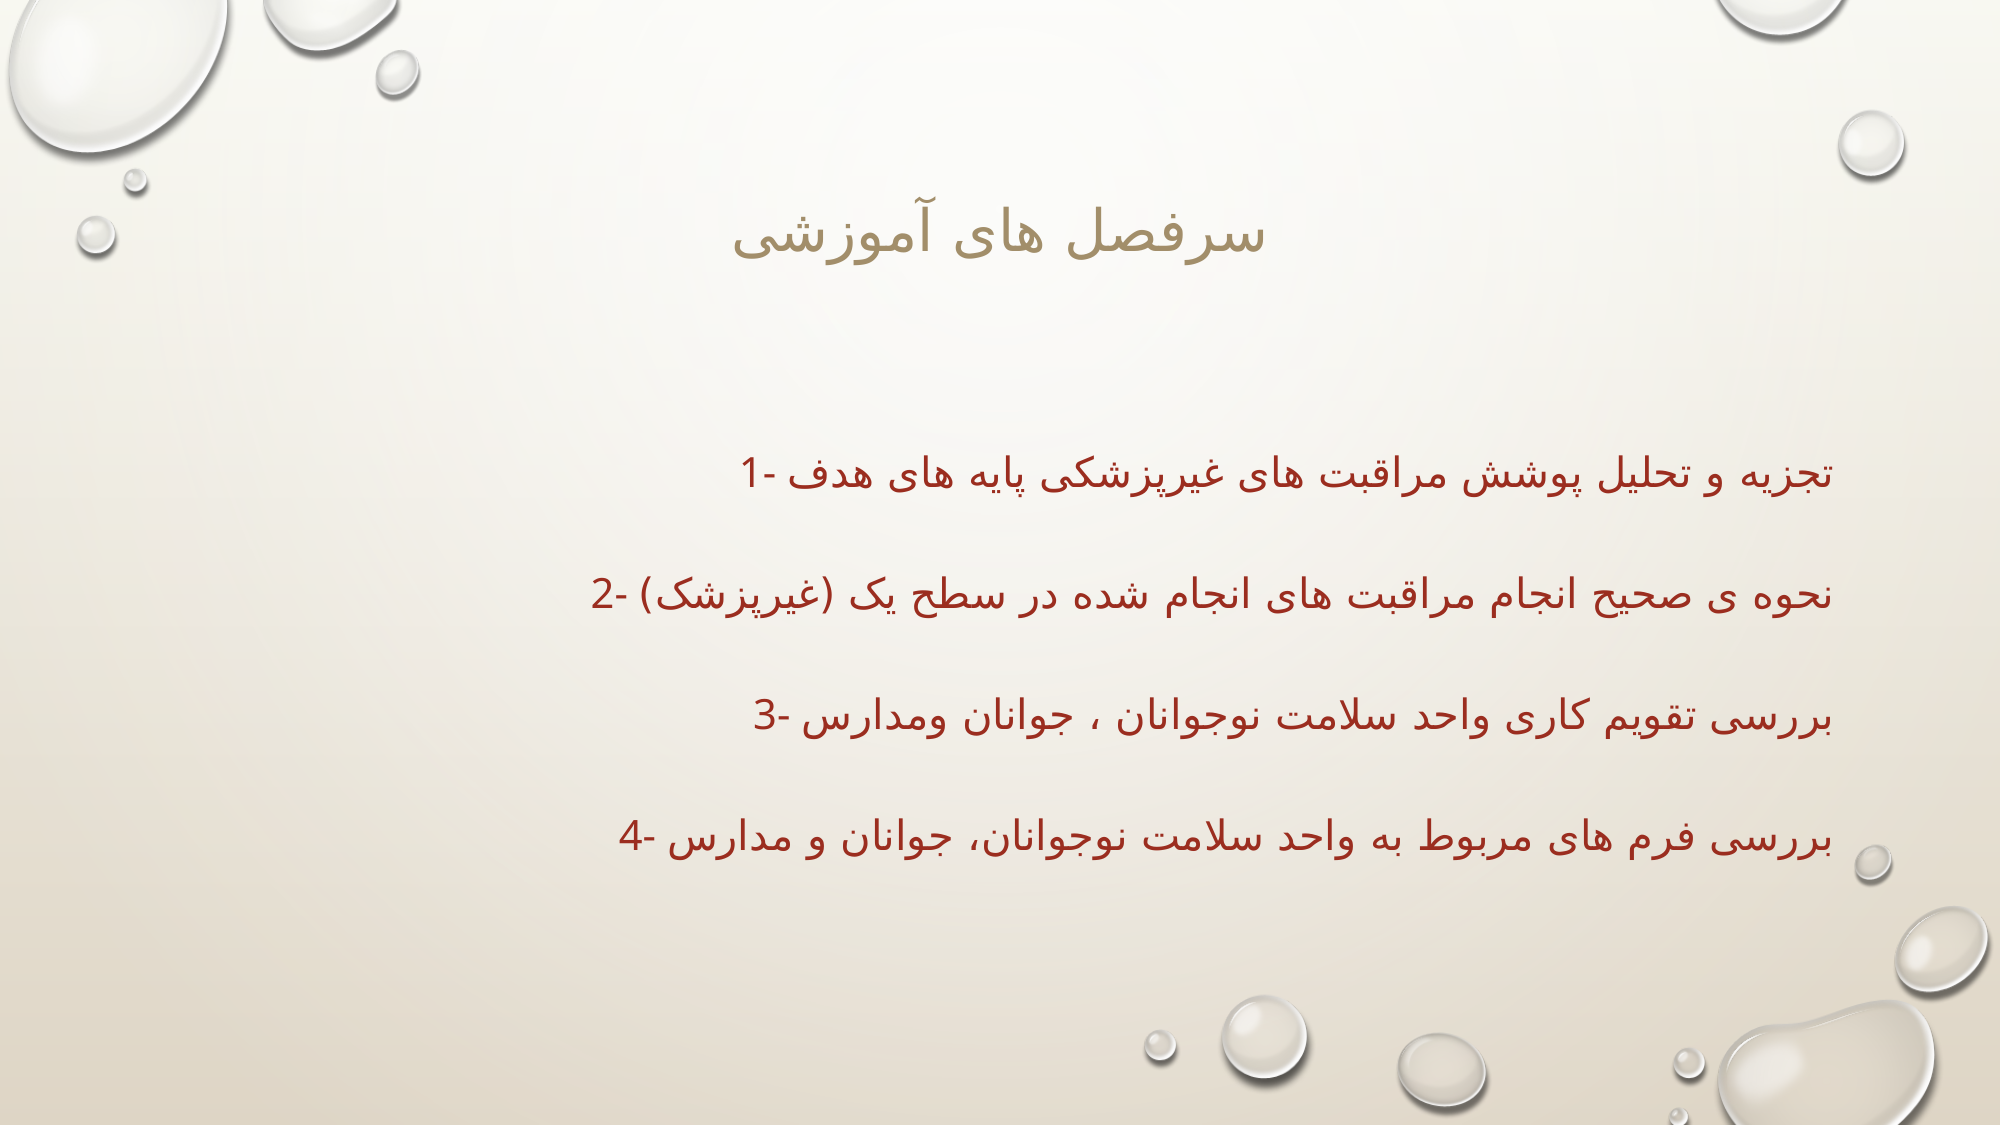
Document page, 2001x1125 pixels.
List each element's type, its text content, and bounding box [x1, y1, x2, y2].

picture [0, 0, 2000, 1125]
list 1- تجزیه و تحلیل پوشش مراقبت های غیرپزشکی پایه های هدف 2- نحوه ی صحیح انجام مراقبت های انجام شده در سطح یک (غیرپزشک) 3- بررسی تقویم کاری واحد سلامت نوجوانان ، جوانان ومدارس 4- بررسی فرم های مربوط به واحد سلامت نوجوانان، جوانان و مدارس [149, 388, 1850, 950]
title سرفصل های آموزشی [149, 101, 1851, 364]
